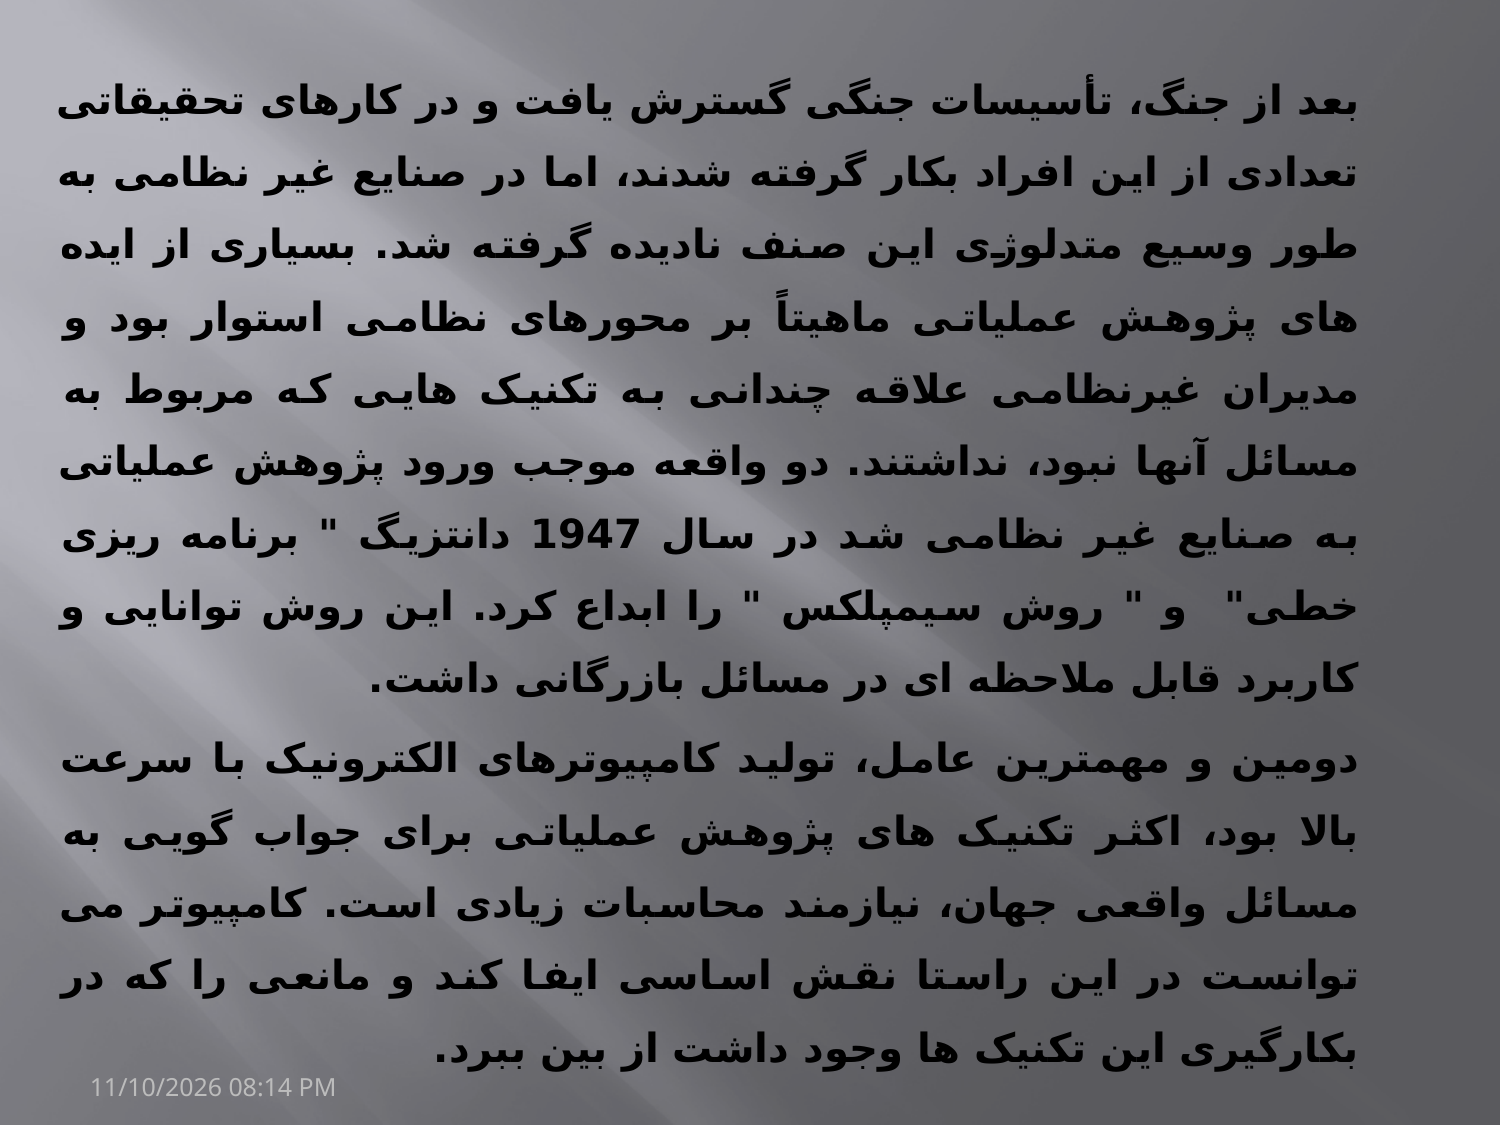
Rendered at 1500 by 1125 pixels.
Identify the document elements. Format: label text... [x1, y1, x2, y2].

slide_number 20/مارس/1 [75, 1052, 425, 1113]
list بعد از جنگ، تأسیسات جنگی گسترش یافت و در کارهای تحقیقاتی تعدادی از این افراد بکار گرفته شدند، اما در صنایع غیر نظامی به طور وسیع متدلوژی این صنف نادیده گرفته شد. بسیاری از ایده های پژوهش عملیاتی ماهیتاً بر محورهای نظامی استوار بود و مدیران غیرنظامی علاقه چندانی به تکنیک هایی که مربوط به مسائل آنها نبود، نداشتند. دو واقعه موجب ورود پژوهش عملیاتی به صنایع غیر نظامی شد در سال 1947 دانتزیگ " برنامه ریزی خطی" و " روش سیمپلکس " را ابداع کرد. این روش توانایی و کاربرد قابل ملاحظه ای در مسائل بازرگانی داشت. دومین و مهمترین عامل، تولید کامپیوترهای الکترونیک با سرعت بالا بود، اکثر تکنیک های پژوهش عملیاتی برای جواب گویی به مسائل واقعی جهان، نیازمند محاسبات زیادی است. کامپیوتر می توانست در این راستا نقش اساسی ایفا کند و مانعی را که در بکارگیری این تکنیک ها وجود داشت از بین ببرد. [41, 42, 1447, 1094]
